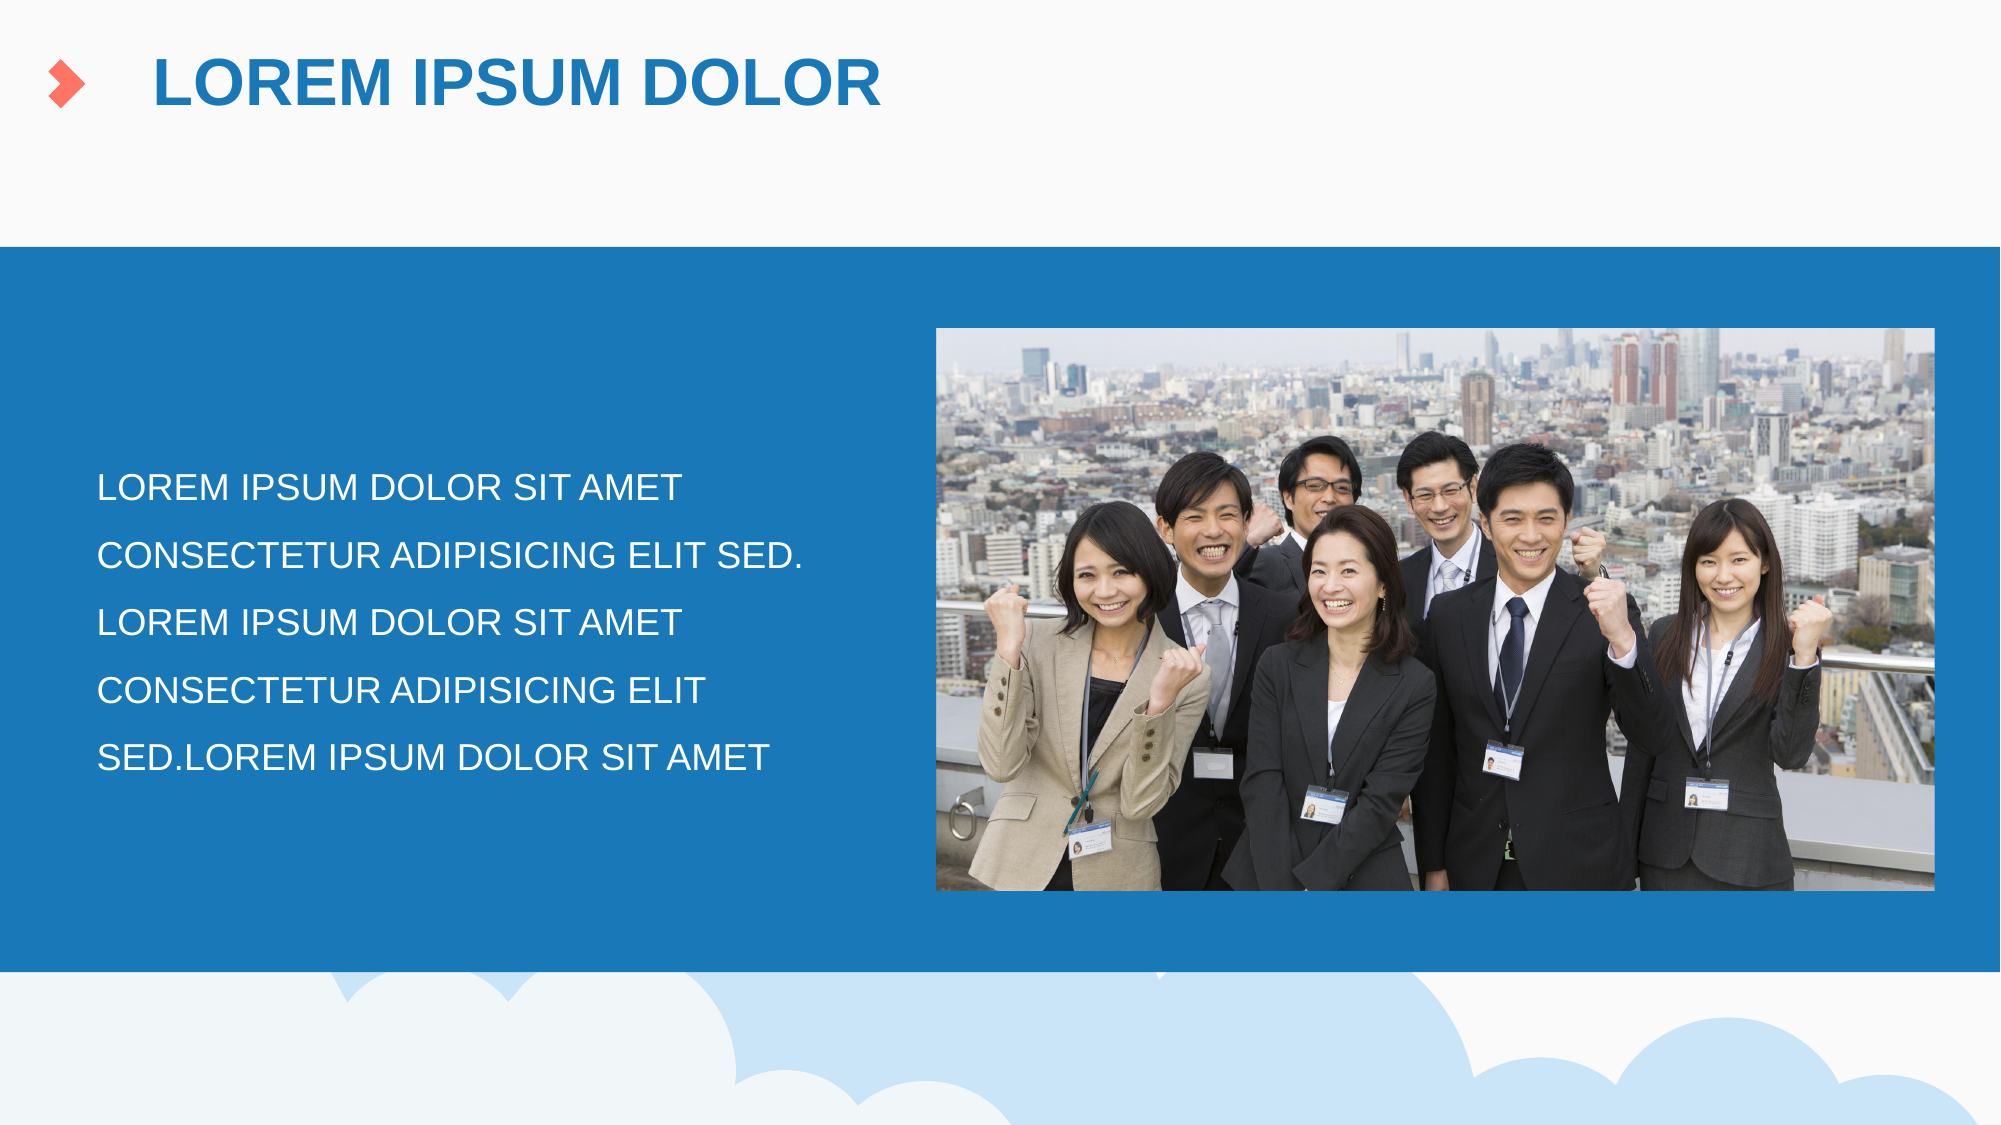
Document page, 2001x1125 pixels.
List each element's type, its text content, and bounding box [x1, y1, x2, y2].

text_box LOREM IPSUM DOLOR SIT AMET CONSECTETUR ADIPISICING ELIT SED. LOREM IPSUM DOLOR SIT AMET CONSECTETUR ADIPISICING ELIT SED.LOREM IPSUM DOLOR SIT AMET [81, 328, 920, 891]
text_box [0, 246, 2000, 973]
text_box [935, 328, 1936, 891]
title LOREM IPSUM DOLOR [137, 19, 1886, 148]
